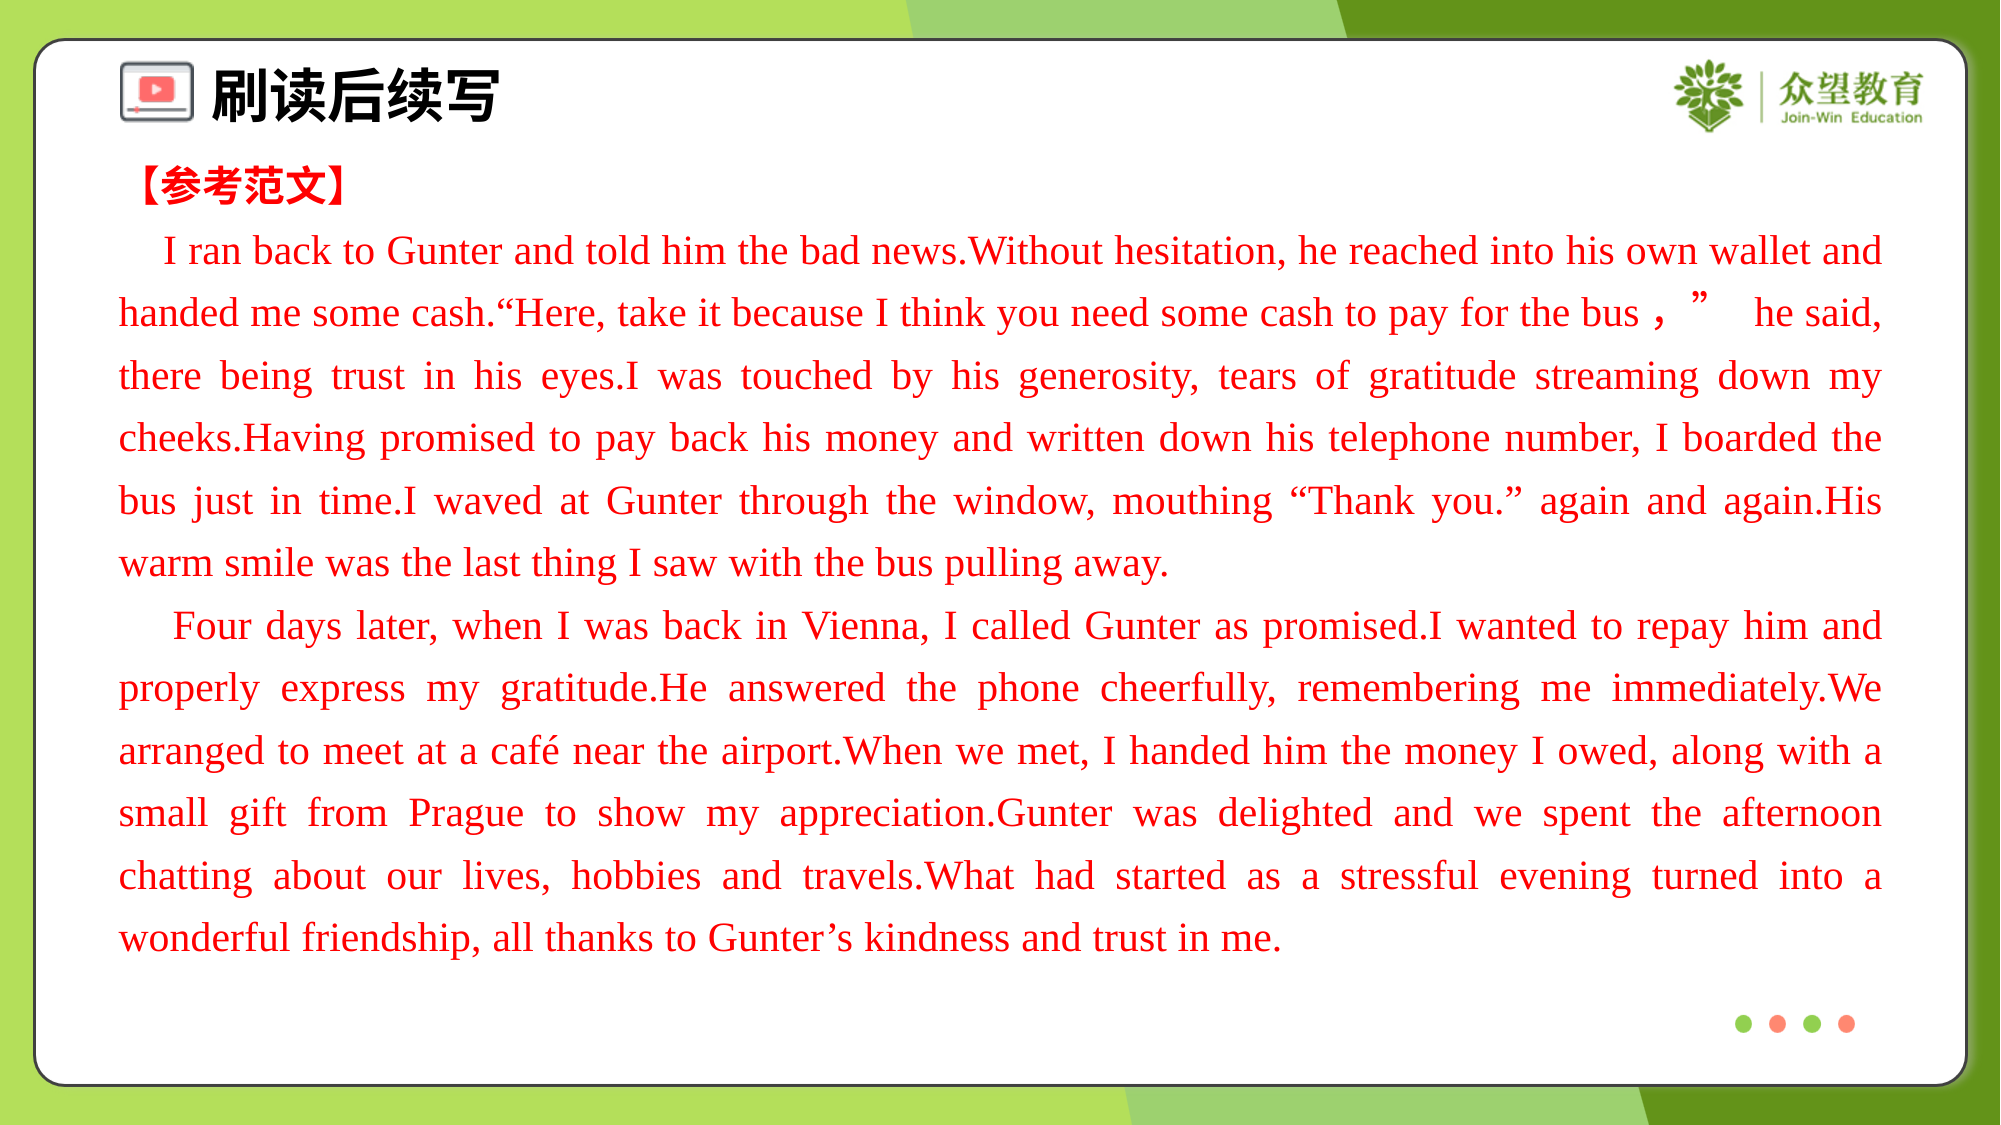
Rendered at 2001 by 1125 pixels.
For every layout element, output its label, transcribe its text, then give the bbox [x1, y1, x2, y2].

text_box 【参考范文】 I ran back to Gunter and told him the bad news.Without hesitation, he reached into his own wallet and handed me some cash.“Here, take it because I think you need some cash to pay for the bus，” he said, there being trust in his eyes.I was touched by his generosity, tears of gratitude streaming down my cheeks.Having promised to pay back his money and written down his telephone number, I boarded the bus just in time.I waved at Gunter through the window, mouthing “Thank you.” again and again.His warm smile was the last thing I saw with the bus pulling away. Four days later, when I was back in Vienna, I called Gunter as promised.I wanted to repay him and properly express my gratitude.He answered the phone cheerfully, remembering me immediately.We arranged to meet at a café near the airport.When we met, I handed him the money I owed, along with a small gift from Prague to show my appreciation.Gunter was delighted and we spent the afternoon chatting about our lives, hobbies and travels.What had started as a stressful evening turned into a wonderful friendship, all thanks to Gunter’s kindness and trust in me. [118, 147, 1883, 1080]
picture [0, 0, 2000, 1125]
